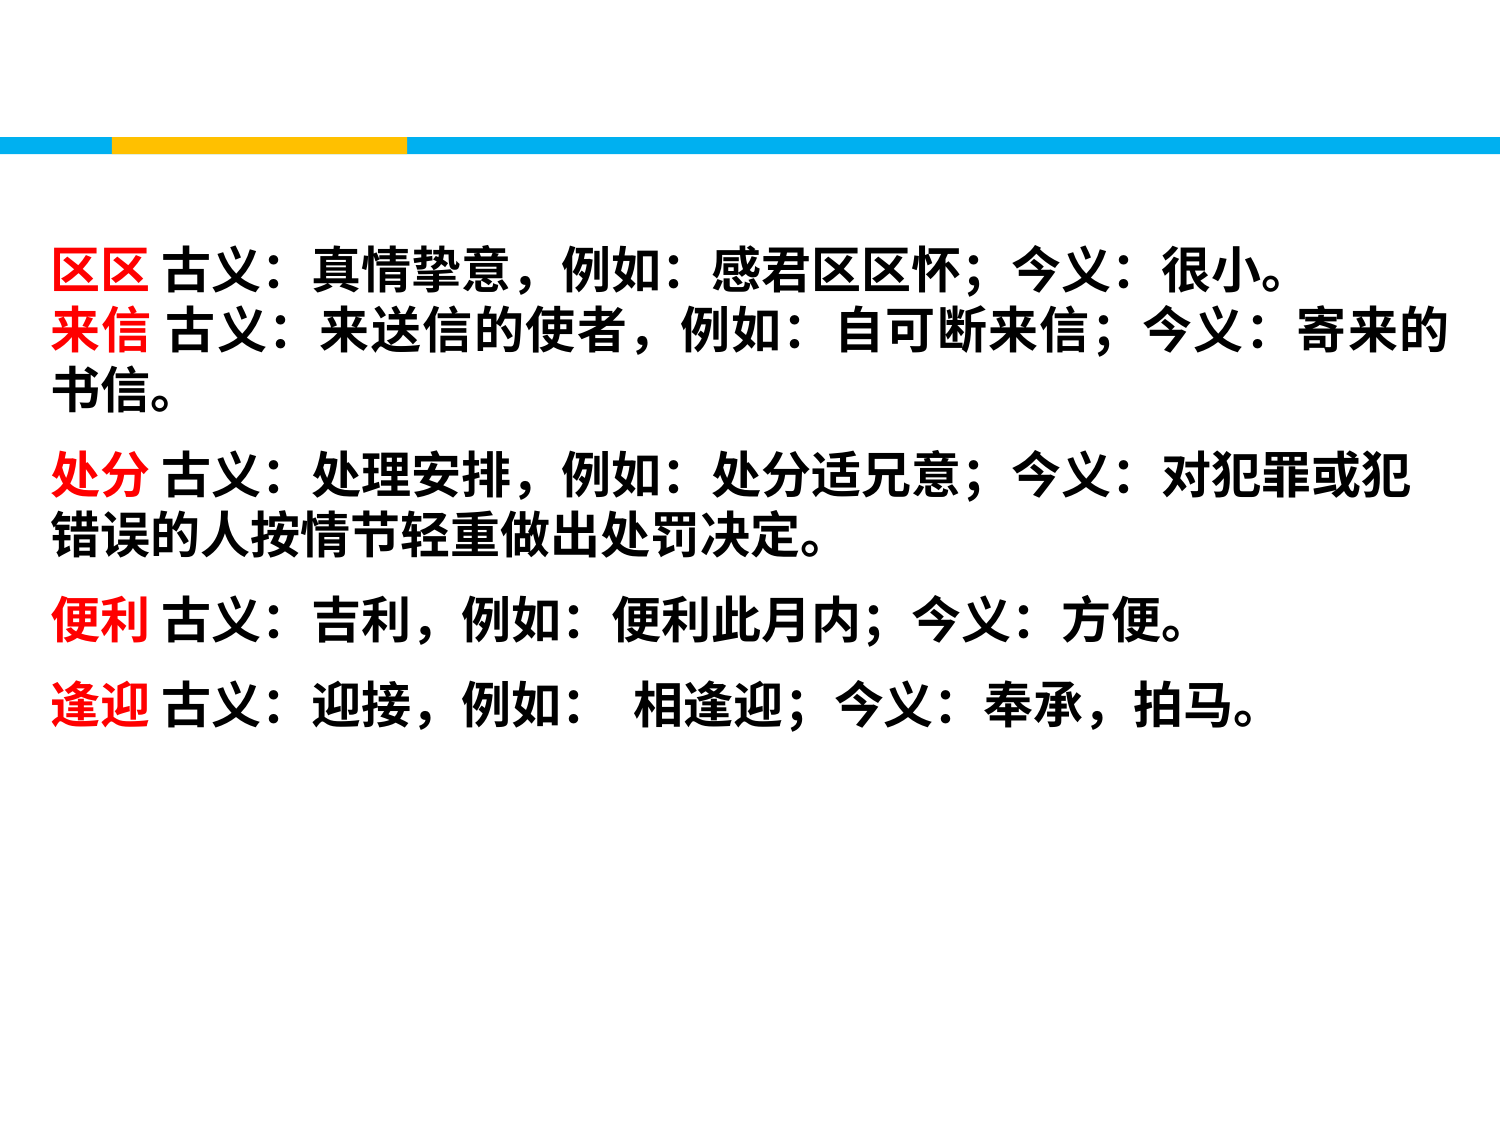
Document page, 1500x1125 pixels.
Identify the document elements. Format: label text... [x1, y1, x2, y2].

text_box [408, 137, 1500, 155]
text_box [0, 137, 111, 155]
text_box 区区 古义：真情挚意，例如：感君区区怀；今义：很小。 来信 古义：来送信的使者，例如：自可断来信；今义：寄来的书信。 处分 古义：处理安排，例如：处分适兄意；今义：对犯罪或犯错误的人按情节轻重做出处罚决定。 便利 古义：吉利，例如：便利此月内；今义：方便。 逢迎 古义：迎接，例如： 相逢迎；今义：奉承，拍马。 [35, 231, 1465, 802]
text_box [111, 137, 408, 155]
